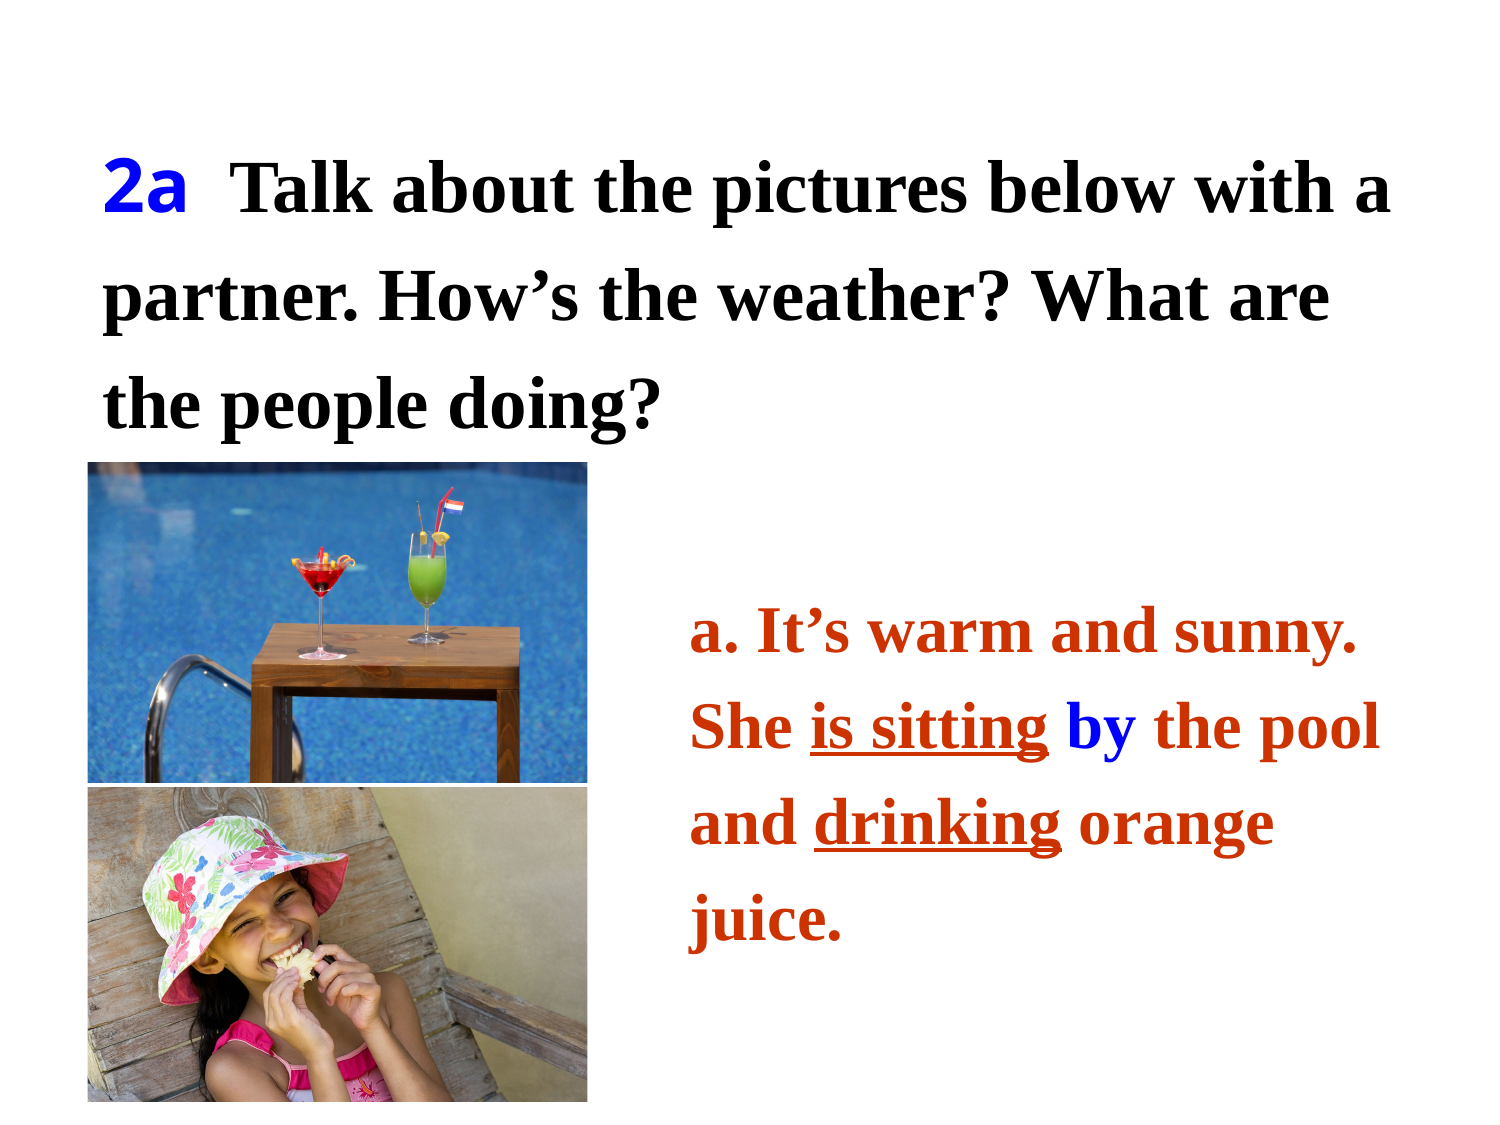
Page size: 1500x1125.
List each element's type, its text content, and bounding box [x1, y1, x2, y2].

text_box a. It’s warm and sunny. She is sitting by the pool and drinking orange juice. [674, 562, 1438, 961]
picture [87, 787, 588, 1102]
picture [87, 462, 588, 783]
text_box 2a Talk about the pictures below with a partner. How’s the weather? What are the people doing? [87, 112, 1413, 452]
